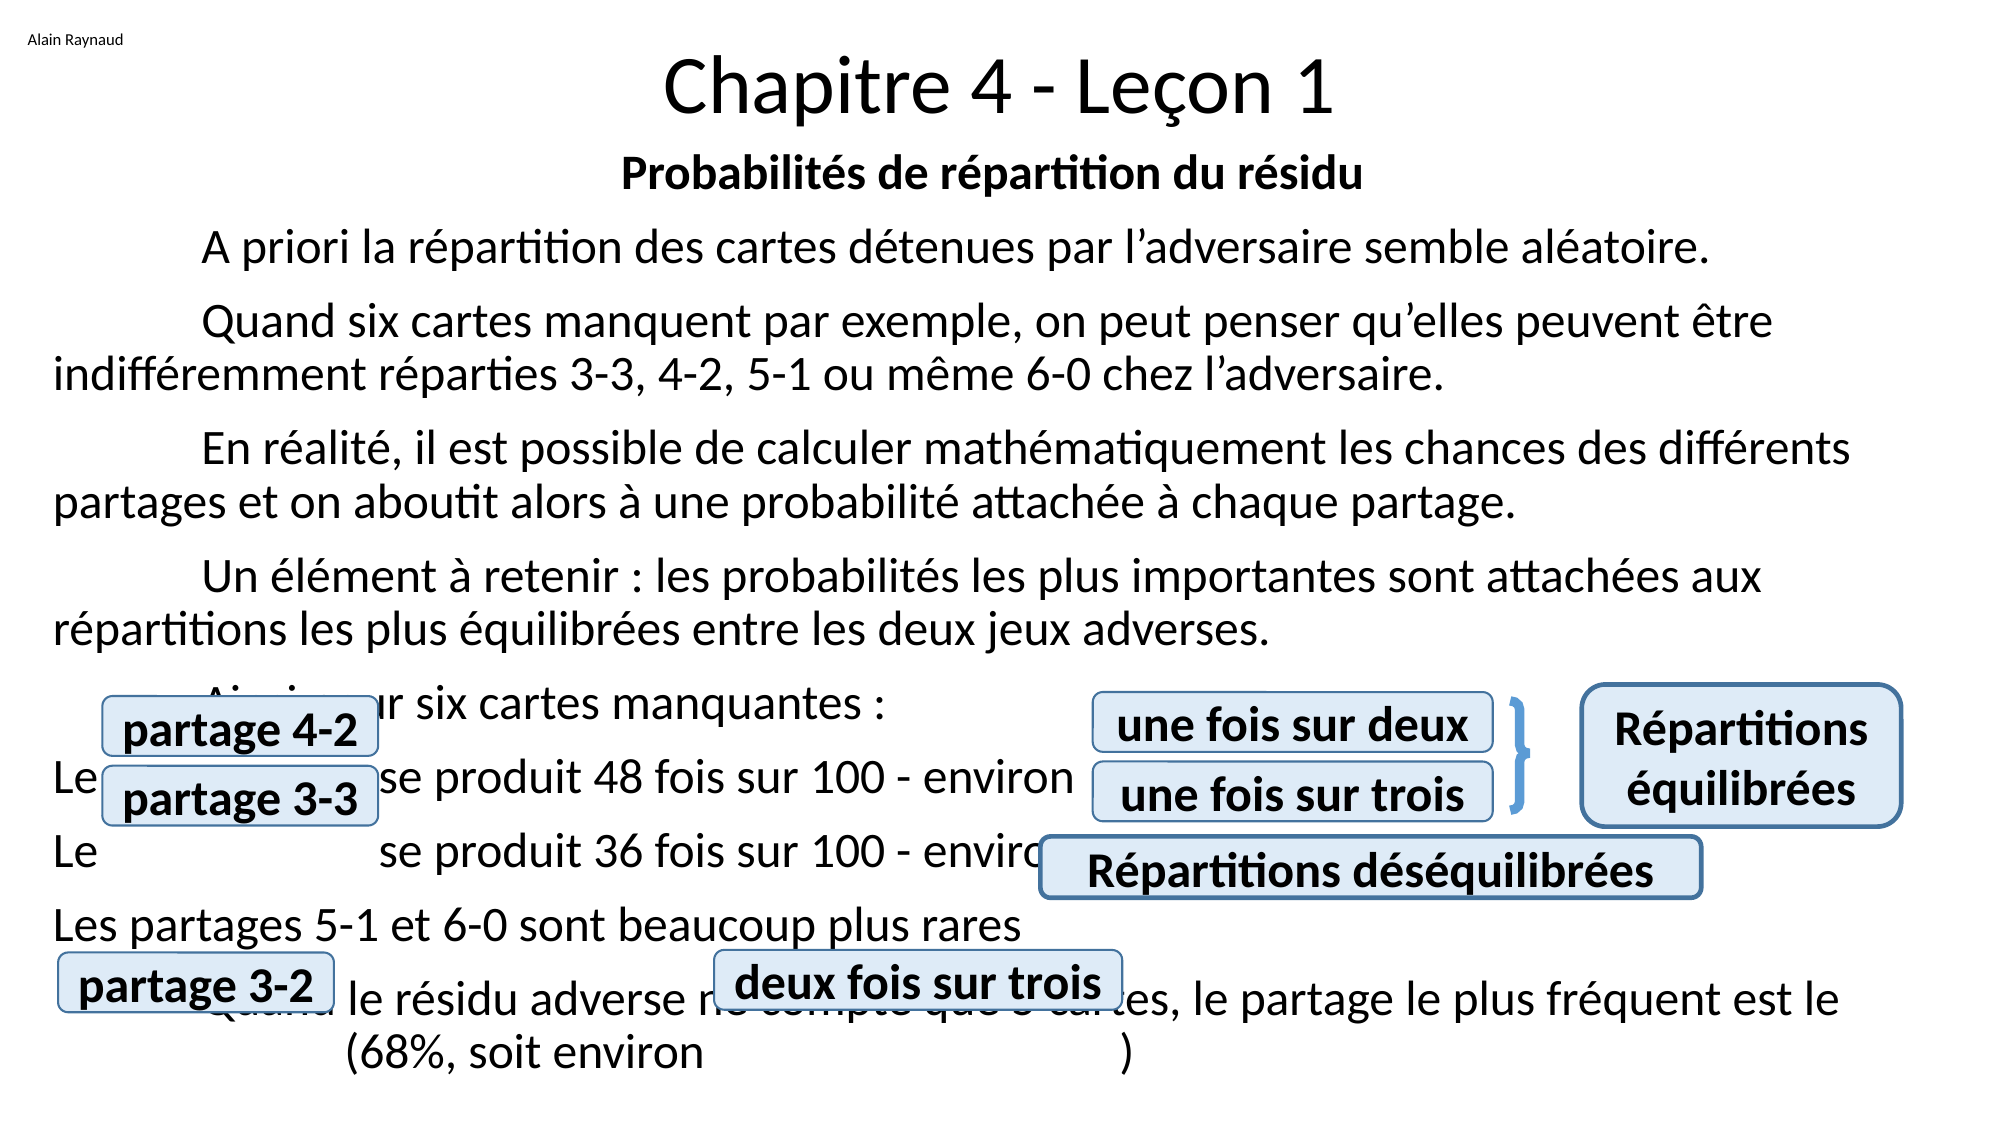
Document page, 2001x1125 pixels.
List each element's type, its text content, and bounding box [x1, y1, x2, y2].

text_box deux fois sur trois [713, 948, 1124, 1011]
text_box Répartitions déséquilibrées [1039, 835, 1703, 899]
text_box partage 3-2 [57, 951, 335, 1014]
text_box Alain Raynaud [12, 21, 147, 57]
text_box partage 4-2 [101, 694, 380, 757]
text_box [1510, 700, 1530, 811]
text_box une fois sur deux [1091, 690, 1494, 753]
title Chapitre 4 - Leçon 1 [249, 38, 1750, 139]
text_box partage 3-3 [101, 764, 380, 827]
text_box une fois sur trois [1091, 760, 1494, 823]
subtitle Probabilités de répartition du résidu A priori la répartition des cartes détenues par l’adversaire semble aléatoire. Quand six cartes manquent par exemple, on peut penser qu’elles peuvent être indifféremment réparties 3-3, 4-2, 5-1 ou même 6-0 chez l’adversaire. En réalité, il est possible de calculer mathématiquement les chances des différents partages et on aboutit alors à une probabilité attachée à chaque partage. Un élément à retenir : les probabilités les plus importantes sont attachées aux répartitions les plus équilibrées entre les deux jeux adverses. Ainsi pour six cartes manquantes : Le se produit 48 fois sur 100 - environ Le se produit 36 fois sur 100 - environ Les partages 5-1 et 6-0 sont beaucoup plus rares Quand le résidu adverse ne compte que 5 cartes, le partage le plus fréquent est le (68%, soit environ ) [37, 139, 1948, 1088]
text_box Répartitions équilibrées [1580, 683, 1903, 828]
